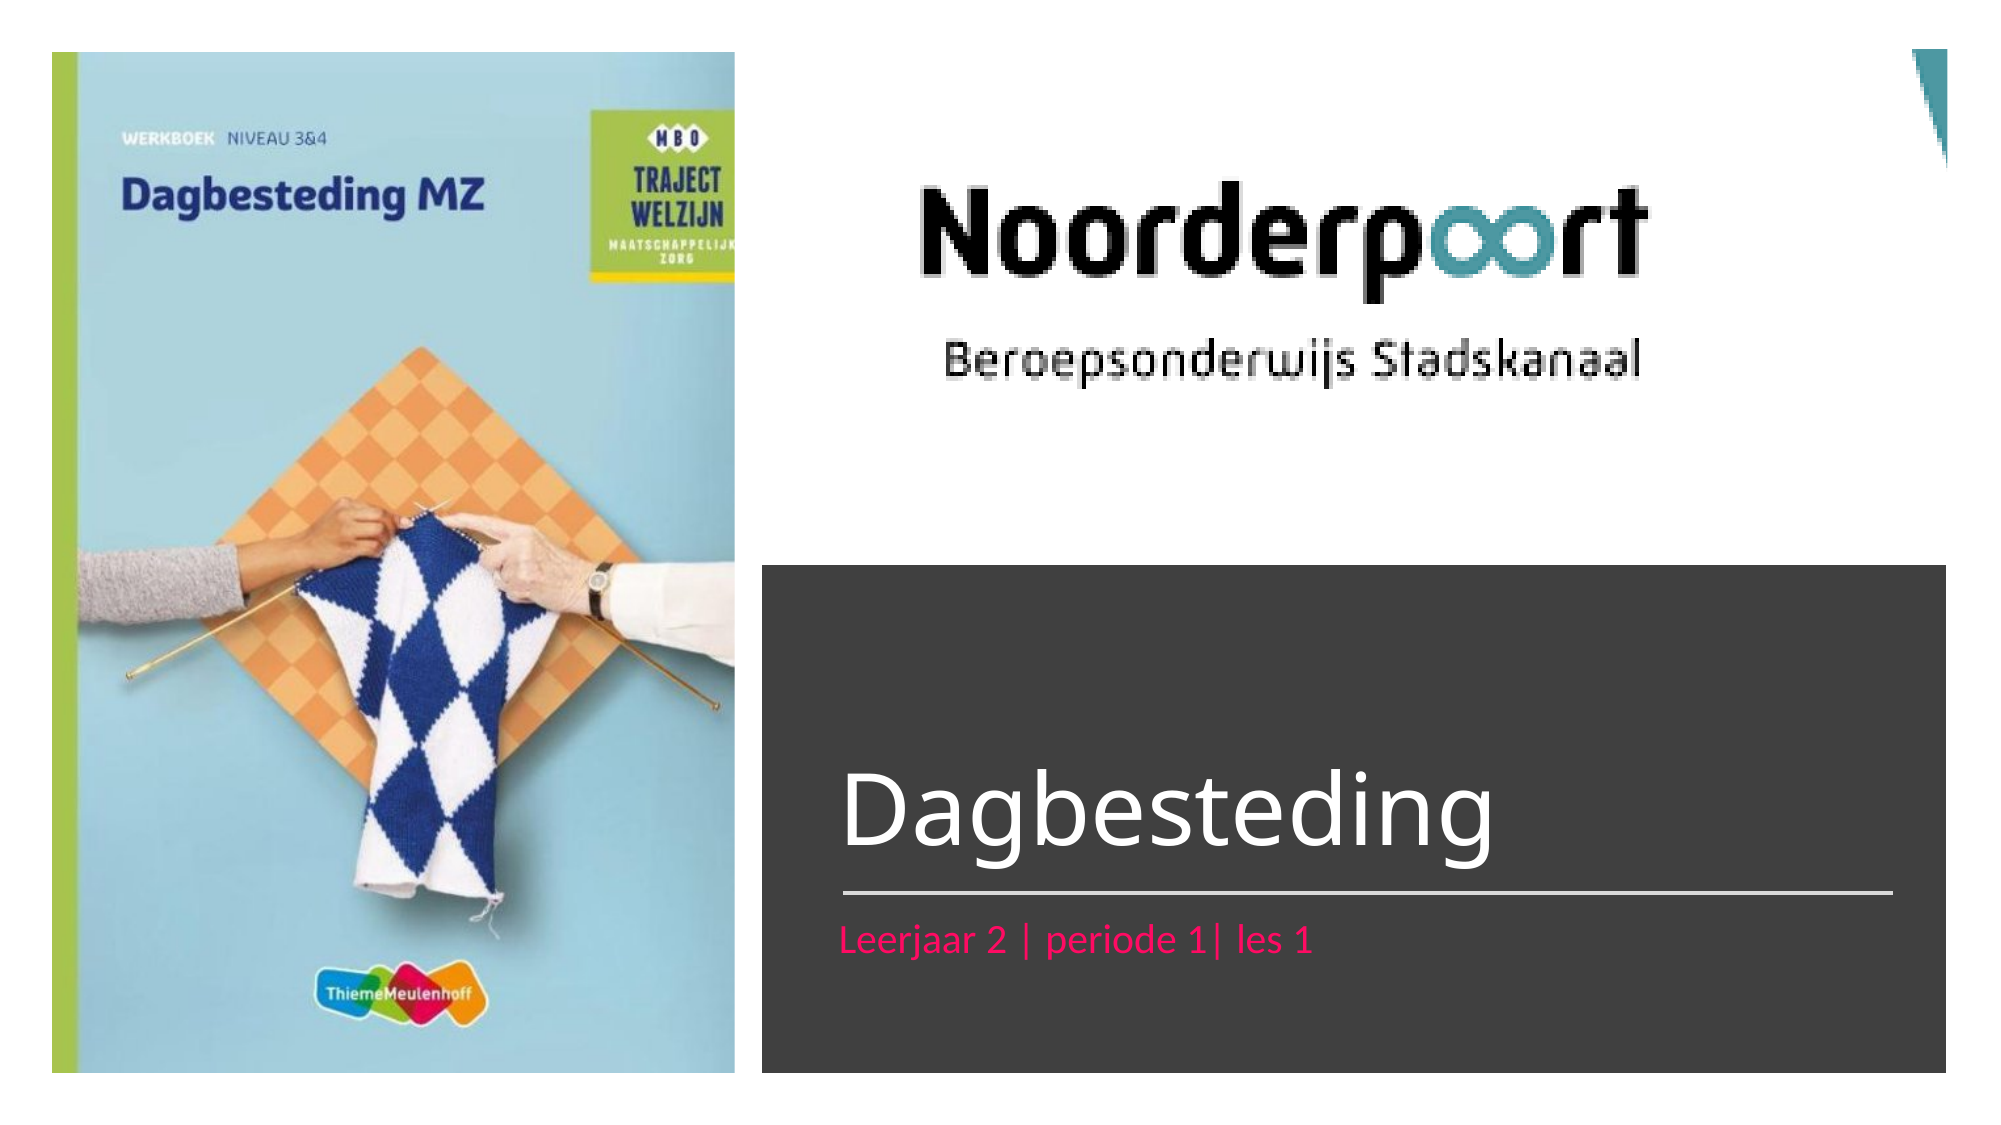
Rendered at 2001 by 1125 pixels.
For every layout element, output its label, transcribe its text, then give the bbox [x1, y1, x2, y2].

subtitle Leerjaar 2 | periode 1| les 1 [823, 910, 1885, 1010]
picture [52, 52, 735, 1073]
text_box [771, 575, 1937, 1064]
picture [763, 49, 1948, 543]
title Dagbesteding [823, 625, 1885, 875]
